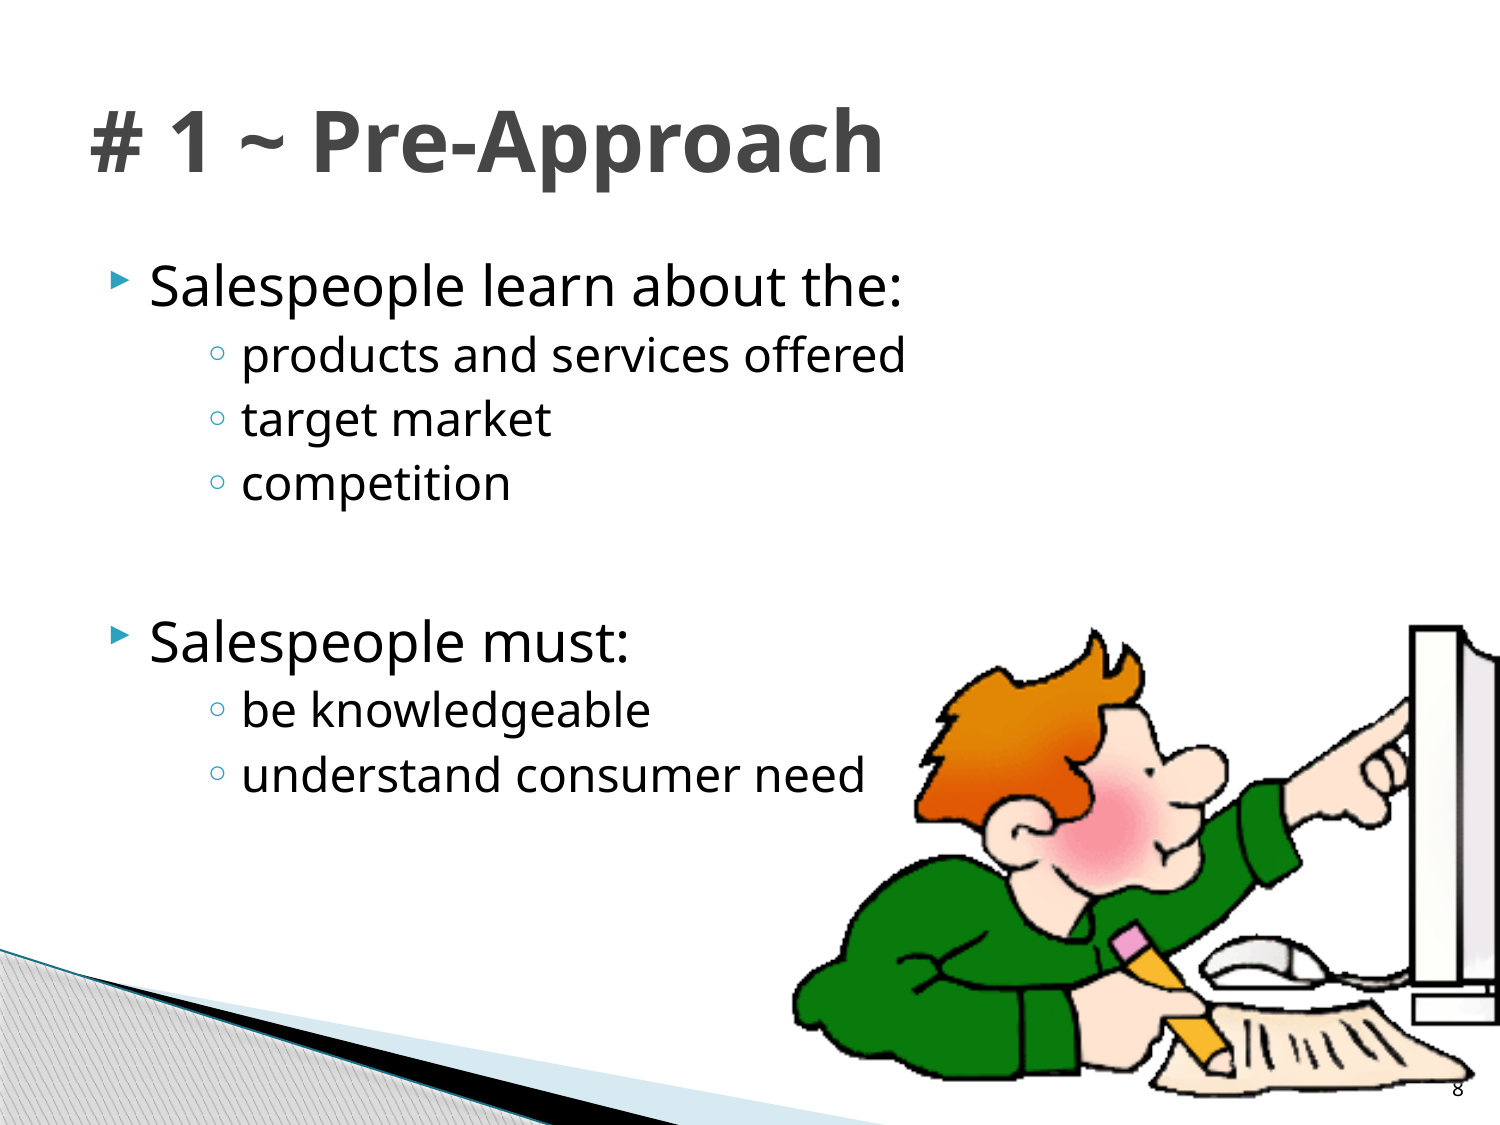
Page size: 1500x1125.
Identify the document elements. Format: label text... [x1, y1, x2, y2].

title # 1 ~ Pre-Approach [75, 45, 1425, 233]
list Salespeople learn about the: products and services offered target market competition Salespeople must: be knowledgeable understand consumer need [75, 243, 1425, 986]
picture [782, 587, 1500, 1125]
